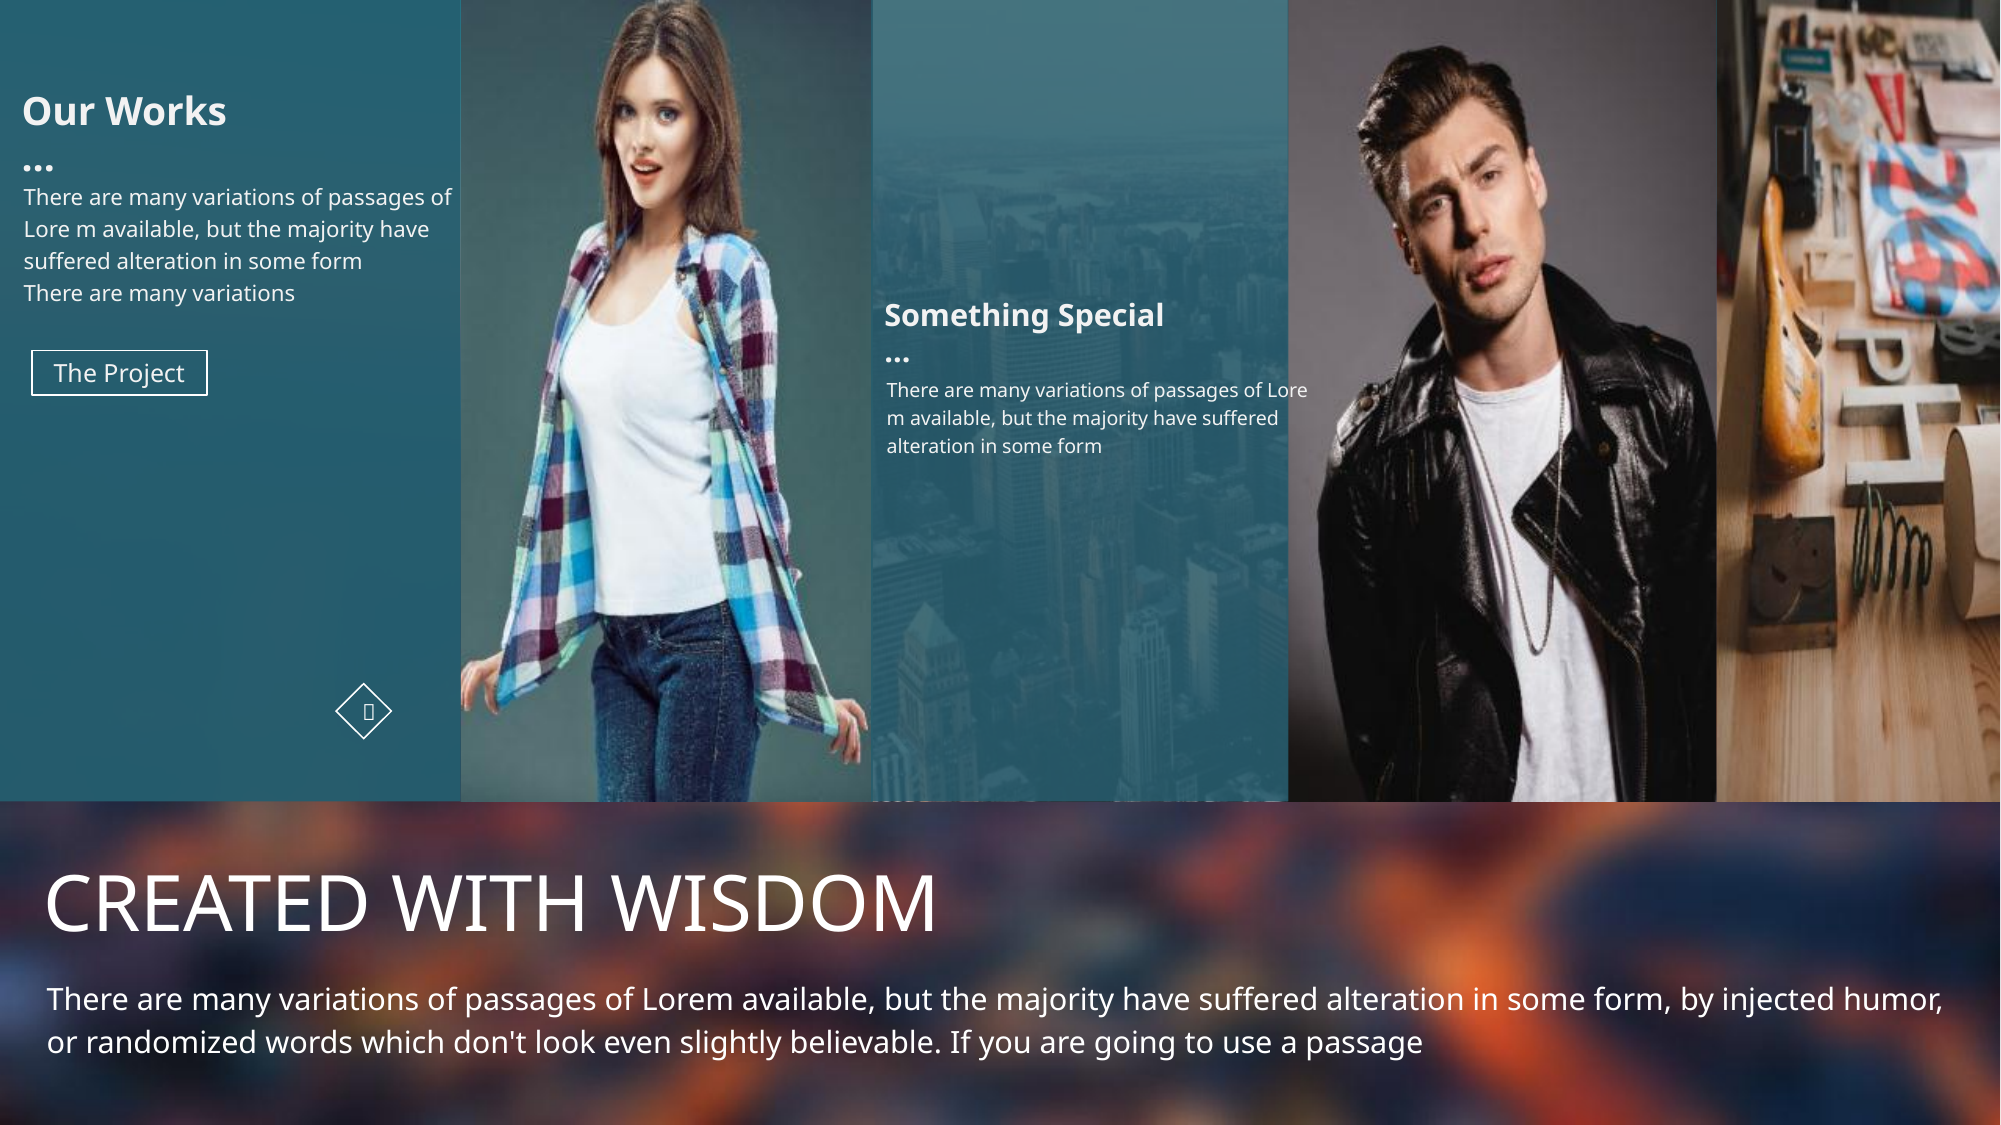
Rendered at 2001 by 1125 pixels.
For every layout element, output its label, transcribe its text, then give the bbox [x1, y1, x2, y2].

text_box CREATED WITH WISDOM [28, 857, 1155, 959]
text_box There are many variations of passages of Lorem available, but the majority have suffered alteration in some form, by injected humor, or randomized words which don't look even slightly believable. If you are going to use a passage [31, 964, 1973, 1099]
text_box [0, 0, 471, 802]
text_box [869, 0, 1334, 802]
text_box [1334, 0, 1716, 802]
picture [0, 0, 2001, 1125]
text_box [471, 0, 869, 802]
text_box [1716, 0, 2000, 802]
